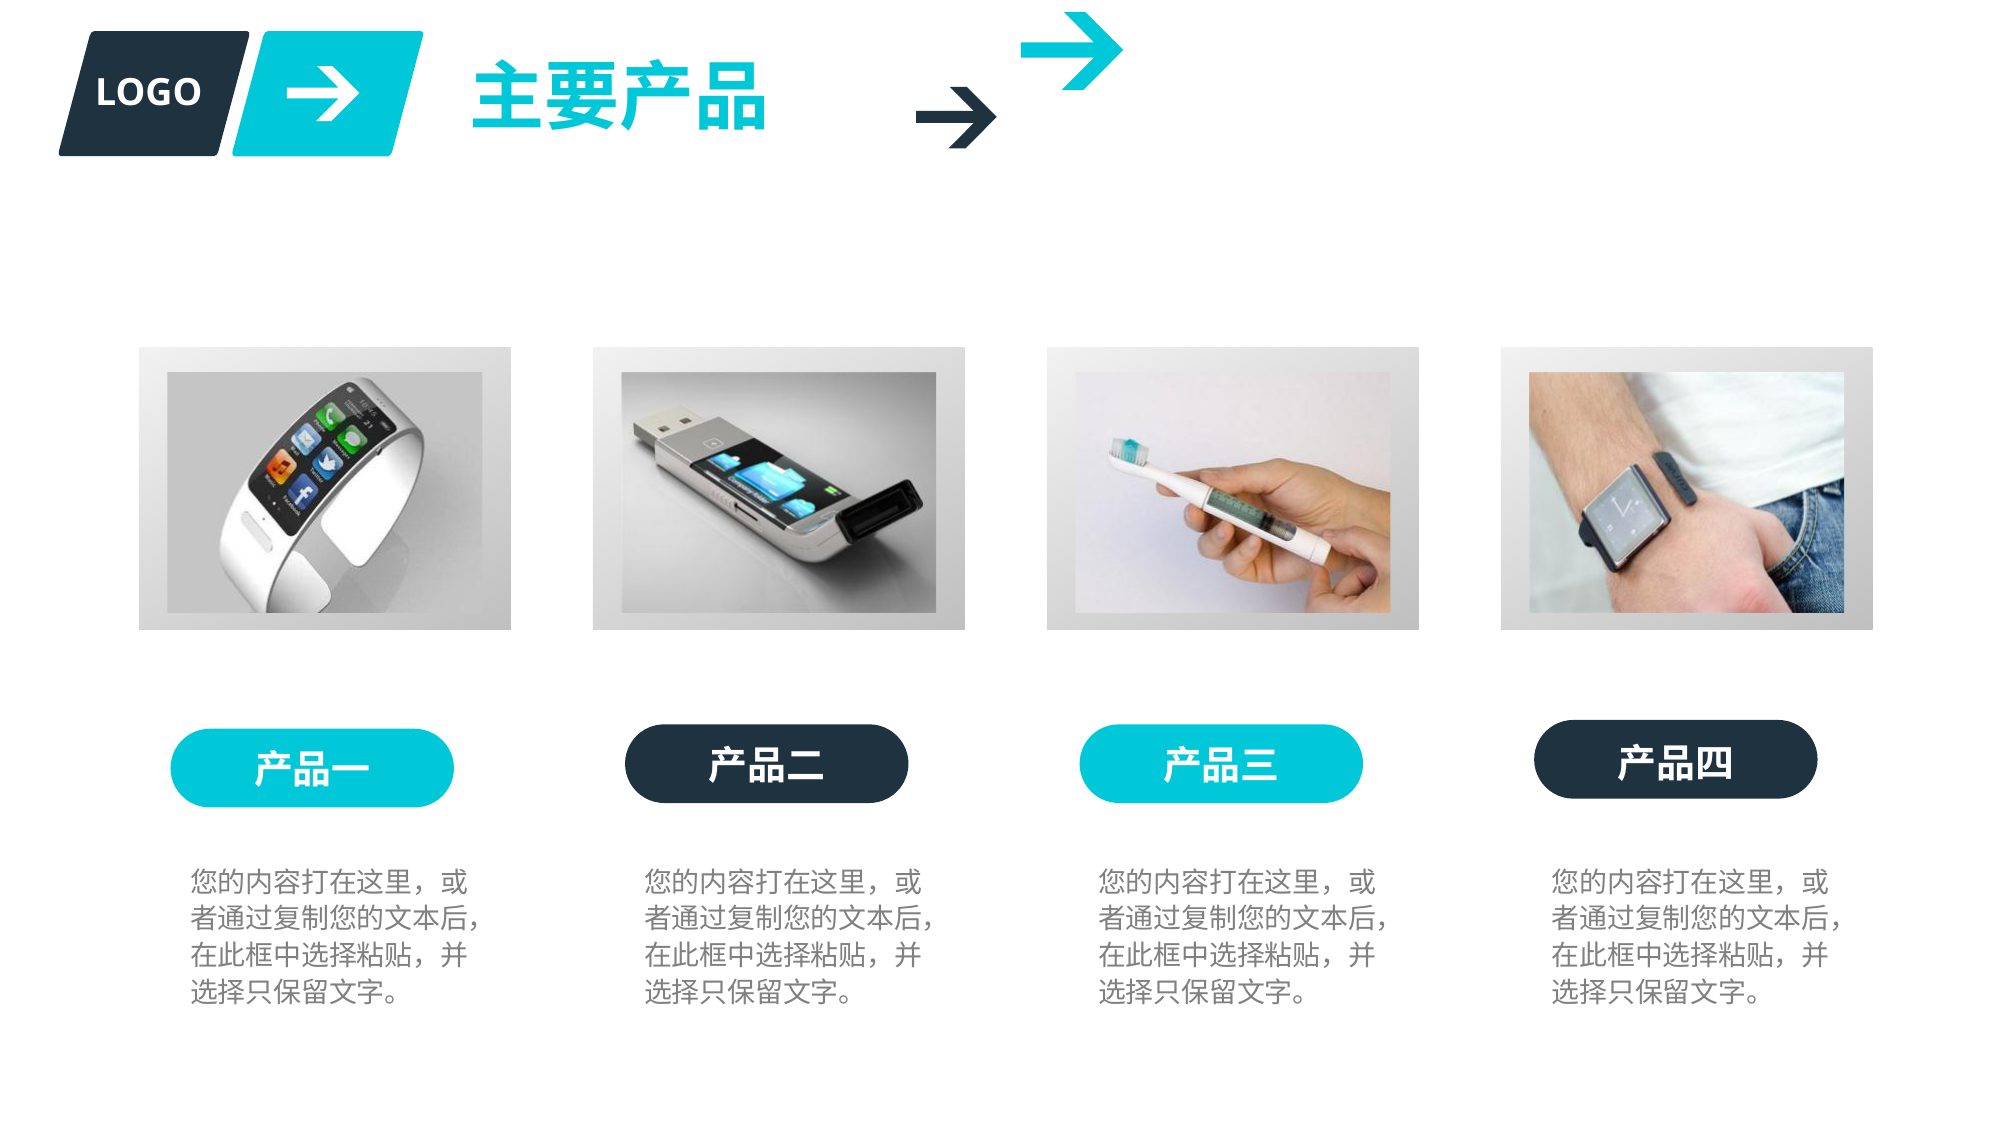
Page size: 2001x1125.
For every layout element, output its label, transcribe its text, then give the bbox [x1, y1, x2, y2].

text_box 您的内容打在这里，或者通过复制您的文本后，在此框中选择粘贴，并选择只保留文字。 [621, 849, 945, 1024]
text_box [592, 346, 966, 631]
text_box [138, 346, 512, 631]
text_box [916, 86, 997, 149]
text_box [58, 31, 424, 157]
text_box 您的内容打在这里，或者通过复制您的文本后，在此框中选择粘贴，并选择只保留文字。 [167, 849, 491, 1024]
text_box [1500, 346, 1874, 631]
text_box [1020, 11, 1124, 90]
text_box [1046, 346, 1420, 631]
text_box 您的内容打在这里，或者通过复制您的文本后，在此框中选择粘贴，并选择只保留文字。 [1075, 849, 1399, 1024]
text_box 主要产品 [454, 41, 1074, 147]
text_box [625, 719, 909, 808]
text_box [1528, 371, 1845, 614]
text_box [1534, 718, 1818, 807]
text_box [170, 724, 454, 812]
text_box [1074, 371, 1391, 614]
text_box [1079, 719, 1364, 808]
text_box [166, 371, 483, 614]
text_box 您的内容打在这里，或者通过复制您的文本后，在此框中选择粘贴，并选择只保留文字。 [1529, 849, 1853, 1024]
text_box [620, 371, 937, 614]
